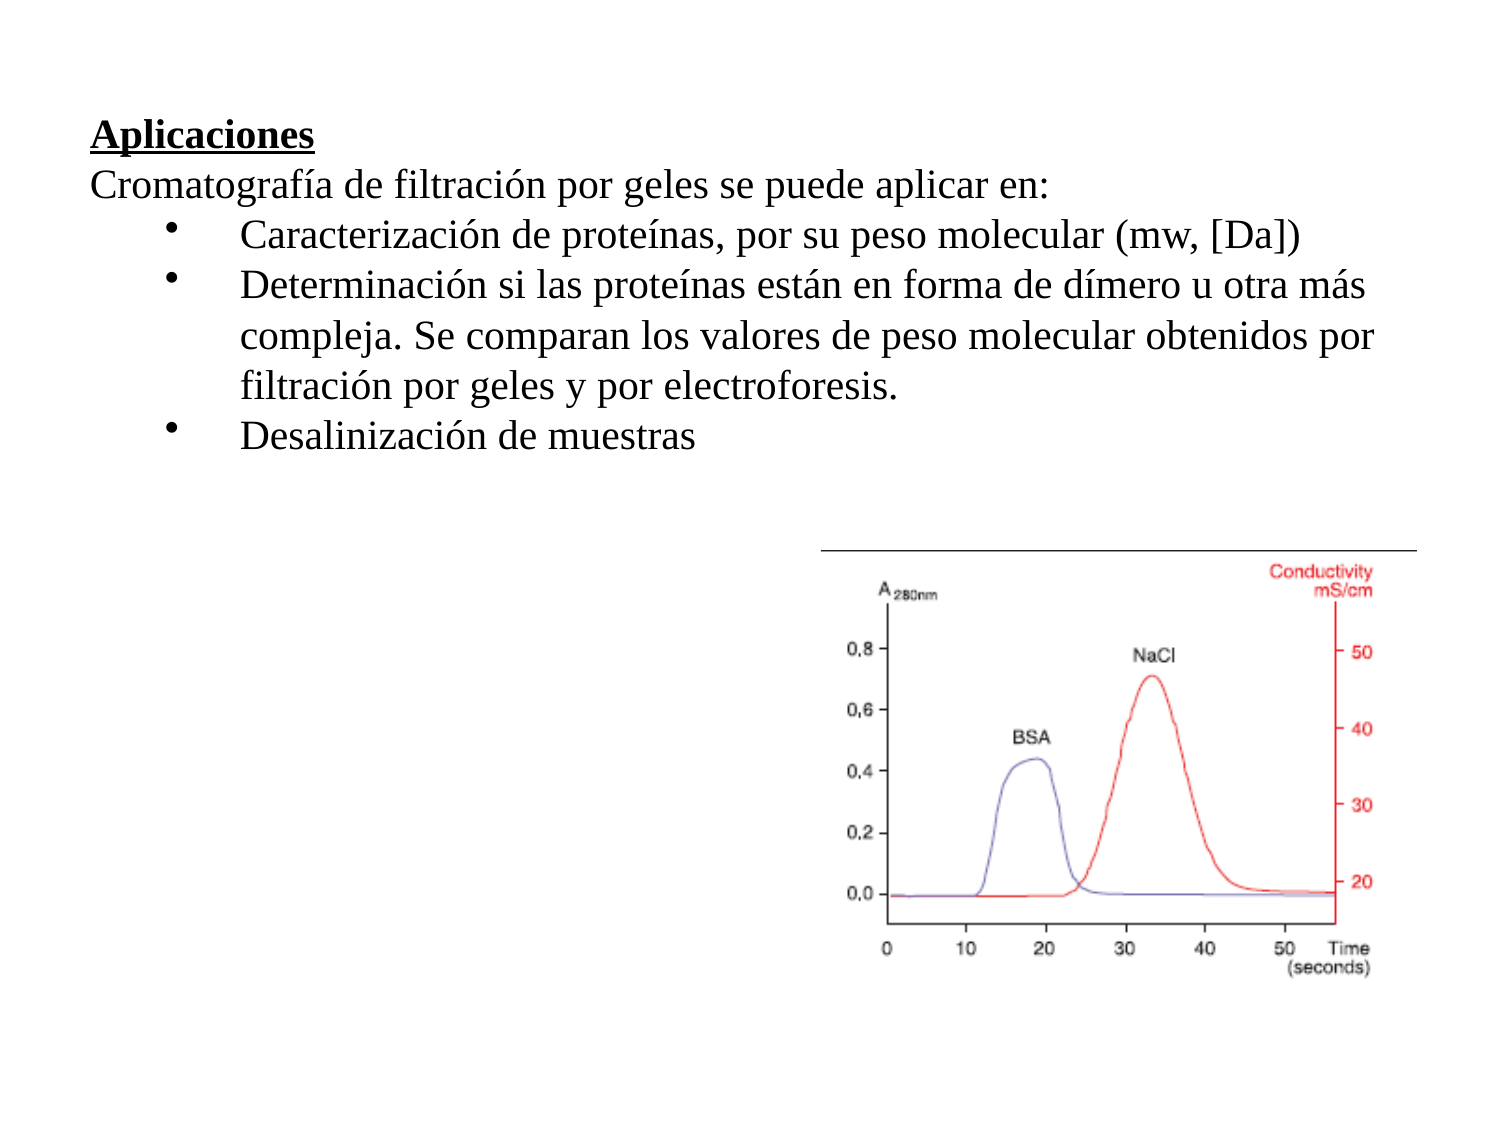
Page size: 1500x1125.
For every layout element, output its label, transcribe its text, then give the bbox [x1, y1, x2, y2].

text_box Aplicaciones Cromatografía de filtración por geles se puede aplicar en: Caracterización de proteínas, por su peso molecular (mw, [Da]) Determinación si las proteínas están en forma de dímero u otra más compleja. Se comparan los valores de peso molecular obtenidos por filtración por geles y por electroforesis. Desalinización de muestras [75, 99, 1400, 558]
picture [820, 550, 1418, 989]
